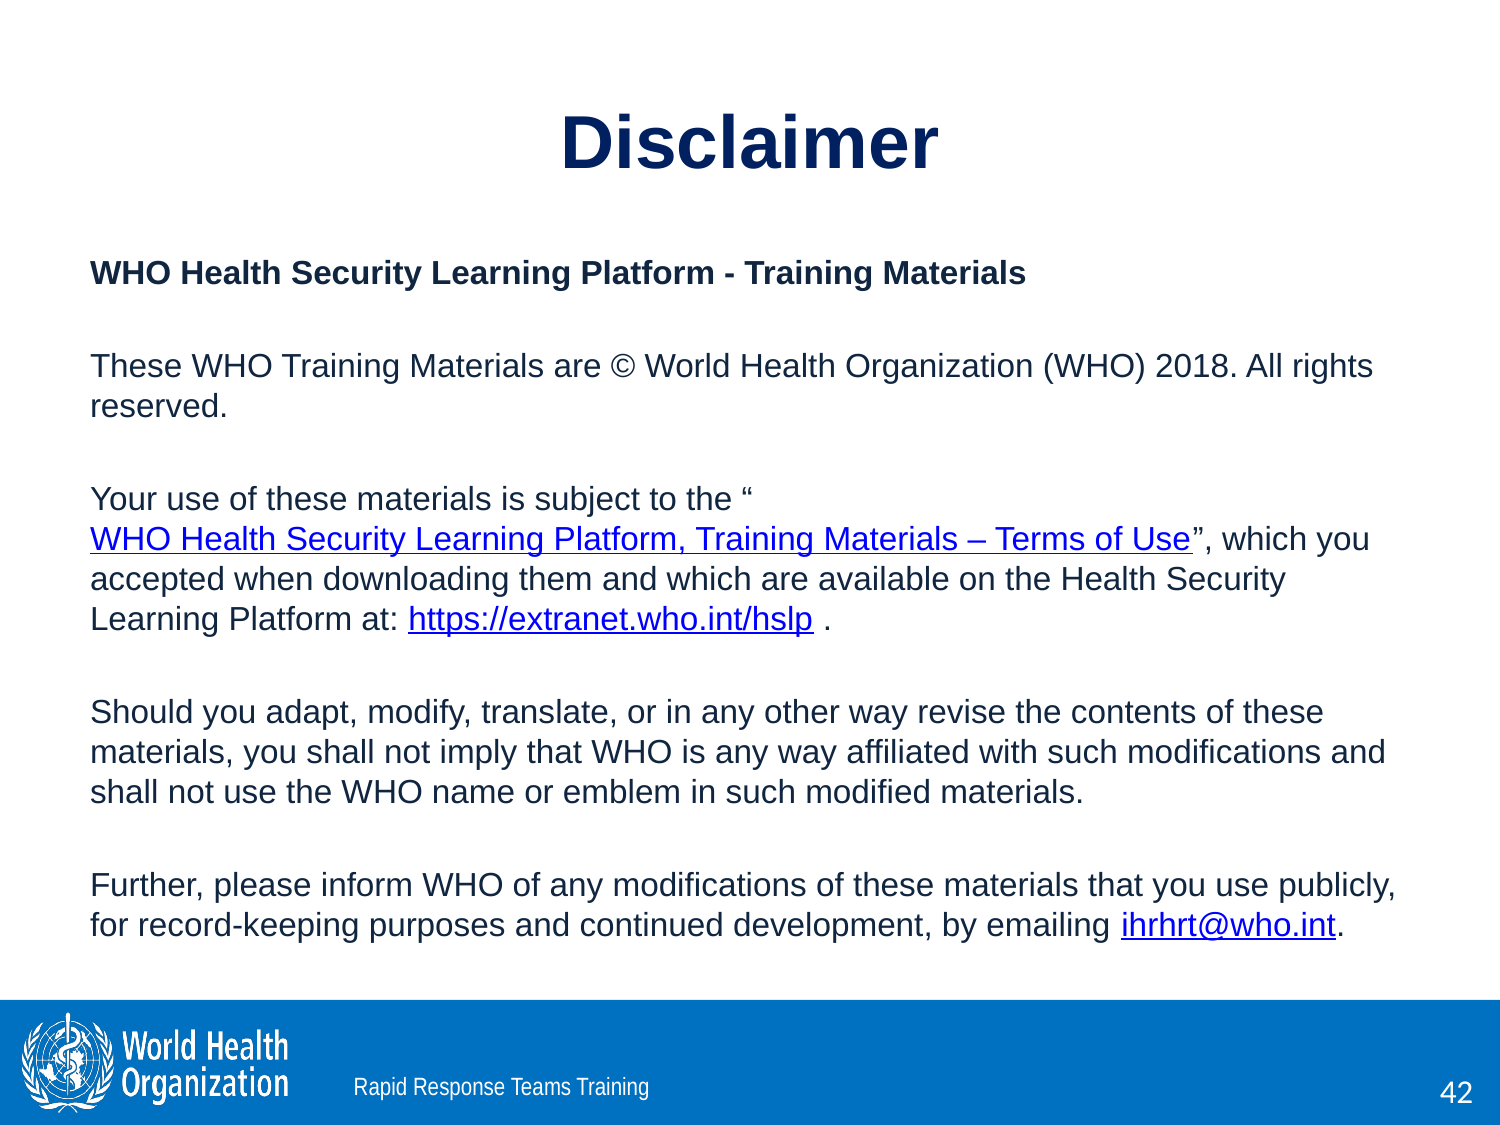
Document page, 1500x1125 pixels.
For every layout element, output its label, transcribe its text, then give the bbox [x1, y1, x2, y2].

picture [21, 1012, 288, 1113]
title Disclaimer [75, 45, 1425, 233]
list WHO Health Security Learning Platform - Training Materials These WHO Training Materials are © World Health Organization (WHO) 2018. All rights reserved. Your use of these materials is subject to the “WHO Health Security Learning Platform, Training Materials – Terms of Use”, which you accepted when downloading them and which are available on the Health Security Learning Platform at: https://extranet.who.int/hslp . Should you adapt, modify, translate, or in any other way revise the contents of these materials, you shall not imply that WHO is any way affiliated with such modifications and shall not use the WHO name or emblem in such modified materials. Further, please inform WHO of any modifications of these materials that you use publicly, for record-keeping purposes and continued development, by emailing ihrhrt@who.int. [75, 243, 1425, 986]
